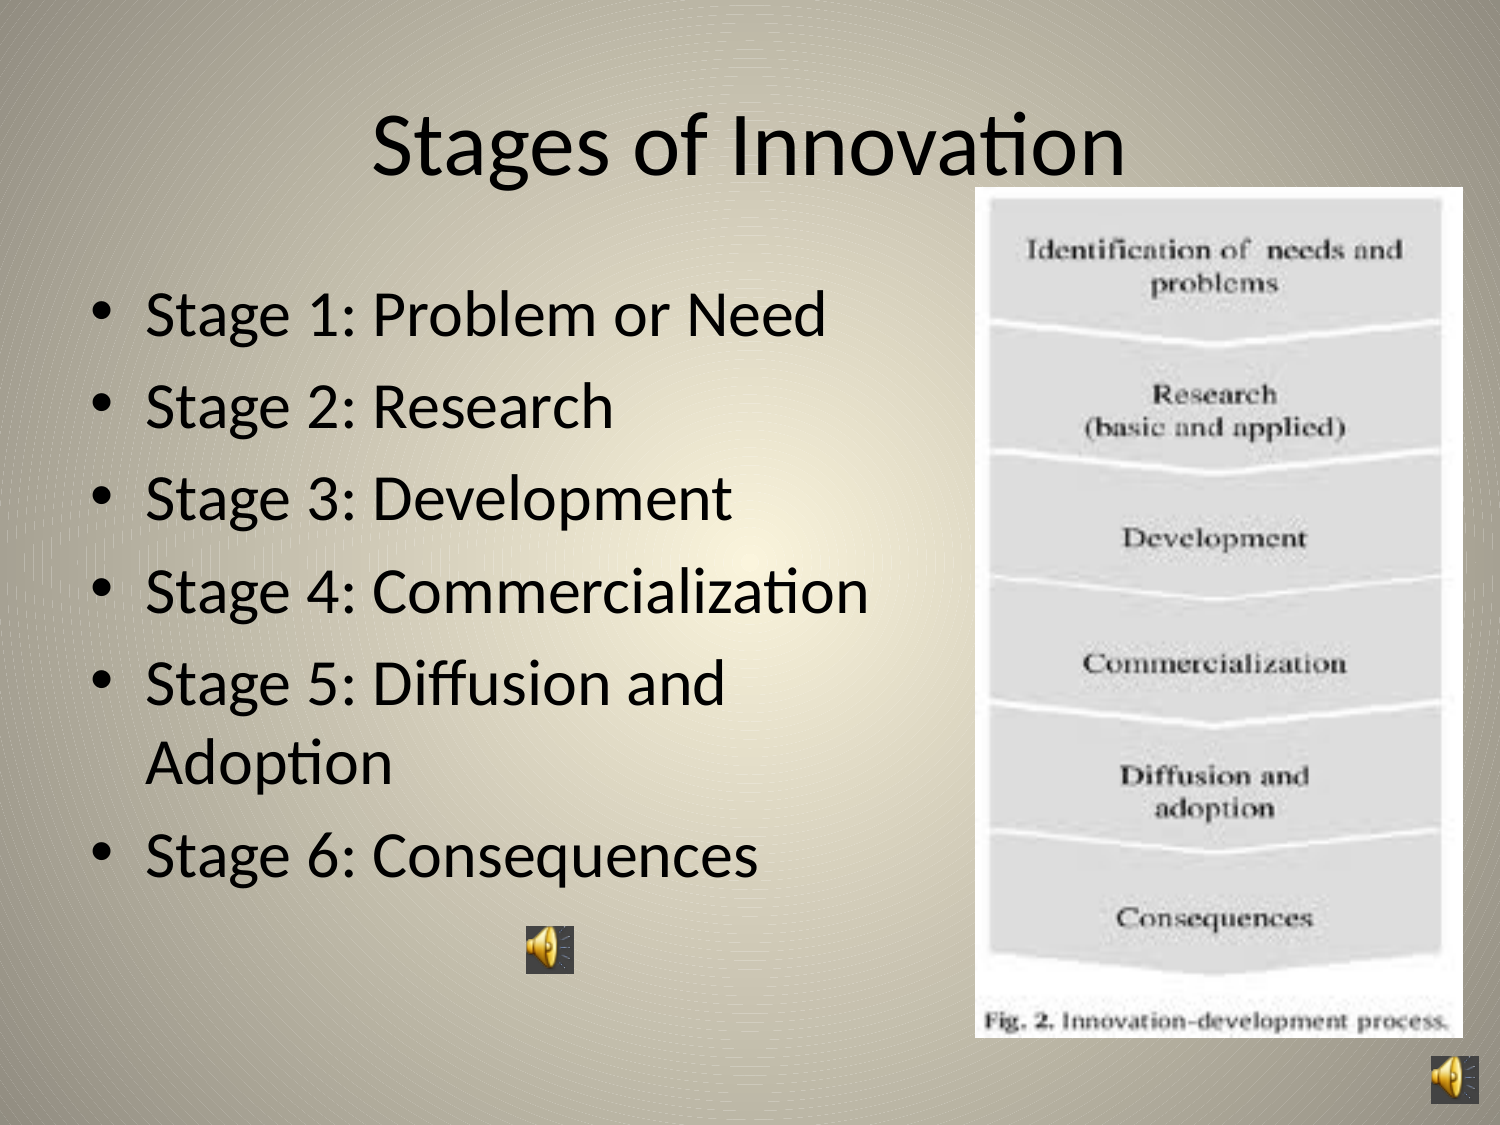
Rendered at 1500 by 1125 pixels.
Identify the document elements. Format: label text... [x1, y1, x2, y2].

picture [1429, 1054, 1481, 1106]
picture [524, 924, 576, 976]
list Stage 1: Problem or Need Stage 2: Research Stage 3: Development Stage 4: Commercialization Stage 5: Diffusion and Adoption Stage 6: Consequences [75, 262, 963, 900]
title Stages of Innovation [75, 45, 1425, 233]
picture [974, 187, 1463, 1038]
